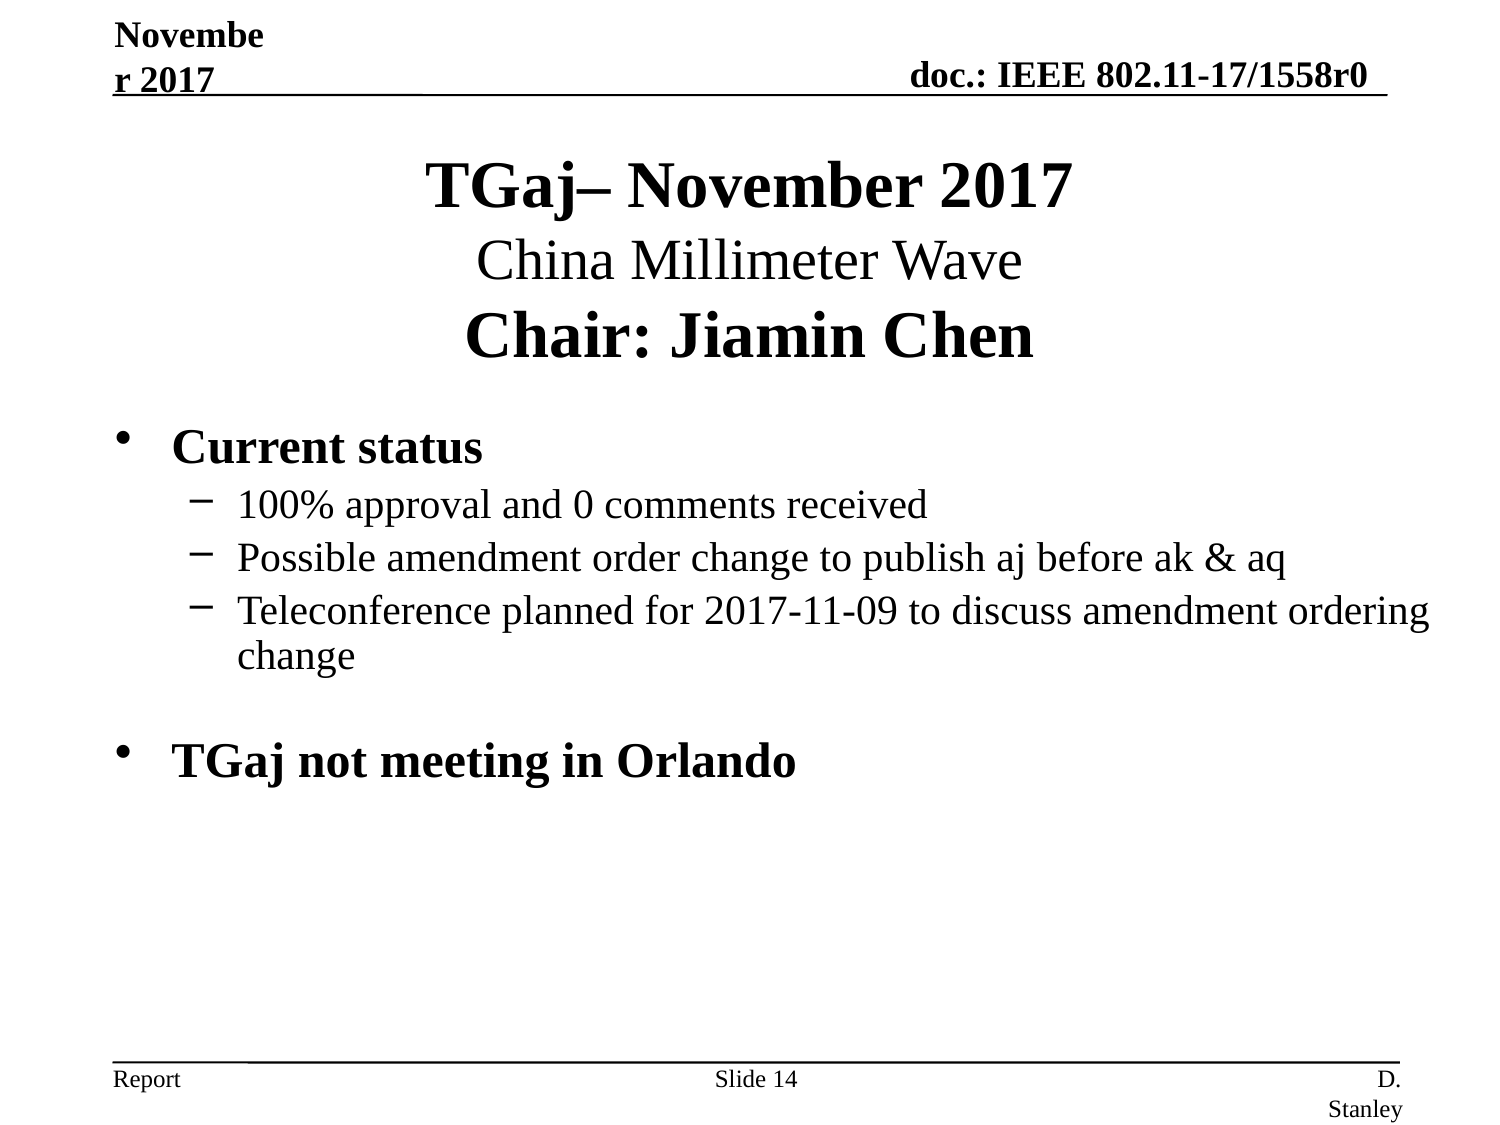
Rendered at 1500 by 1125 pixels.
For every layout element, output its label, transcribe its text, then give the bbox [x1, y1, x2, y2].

slide_number Slide 14 [712, 1062, 800, 1093]
footer D. Stanley, HP Enterprise [1325, 1062, 1402, 1093]
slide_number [114, 54, 269, 100]
title TGaj– November 2017 China Millimeter Wave Chair: Jiamin Chen [112, 149, 1388, 363]
list Current status 100% approval and 0 comments received Possible amendment order change to publish aj before ak & aq Teleconference planned for 2017-11-09 to discuss amendment ordering change TGaj not meeting in Orlando [99, 412, 1450, 1038]
